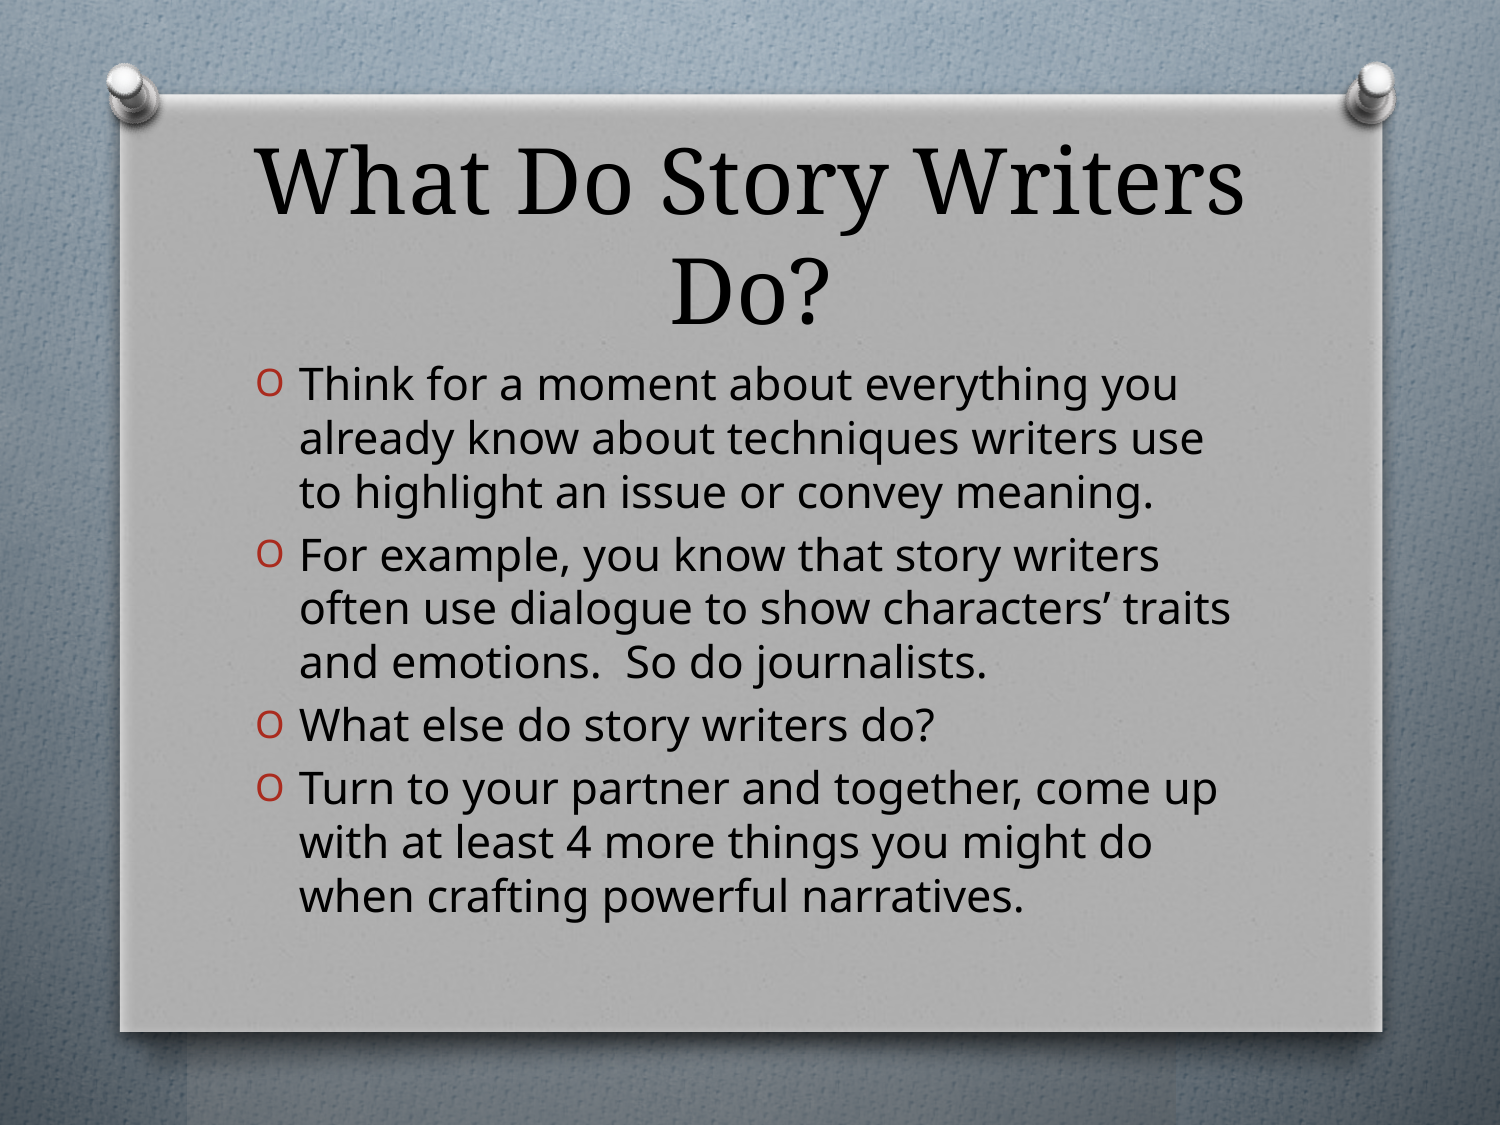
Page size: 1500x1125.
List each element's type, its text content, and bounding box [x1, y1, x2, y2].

title What Do Story Writers Do? [179, 134, 1323, 332]
picture [75, 29, 198, 153]
picture [1317, 35, 1439, 156]
list Think for a moment about everything you already know about techniques writers use to highlight an issue or convey meaning. For example, you know that story writers often use dialogue to show characters’ traits and emotions. So do journalists. What else do story writers do? Turn to your partner and together, come up with at least 4 more things you might do when crafting powerful narratives. [240, 347, 1257, 939]
